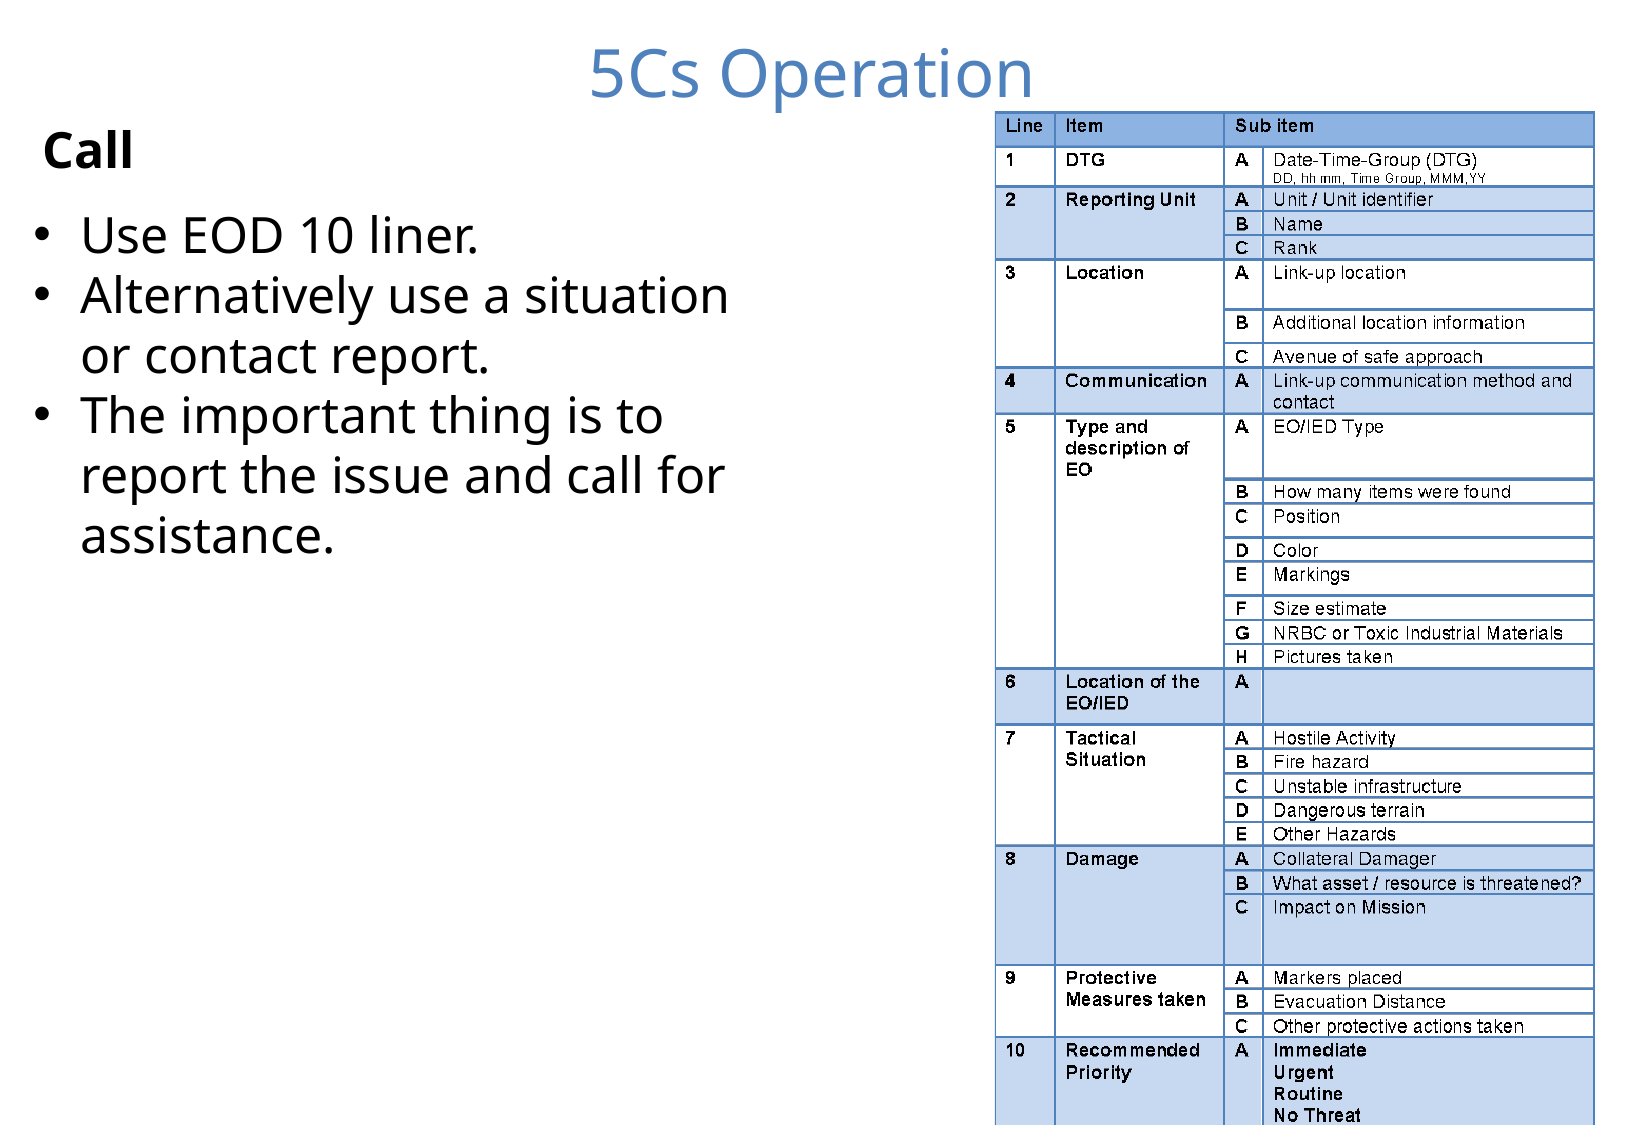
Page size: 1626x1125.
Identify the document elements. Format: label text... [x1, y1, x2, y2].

text_box 5Cs Operation [111, 7, 1514, 135]
text_box Call [27, 111, 388, 195]
picture [994, 111, 1598, 1125]
text_box Use EOD 10 liner. Alternatively use a situation or contact report. The important thing is to report the issue and call for assistance. [18, 195, 797, 571]
